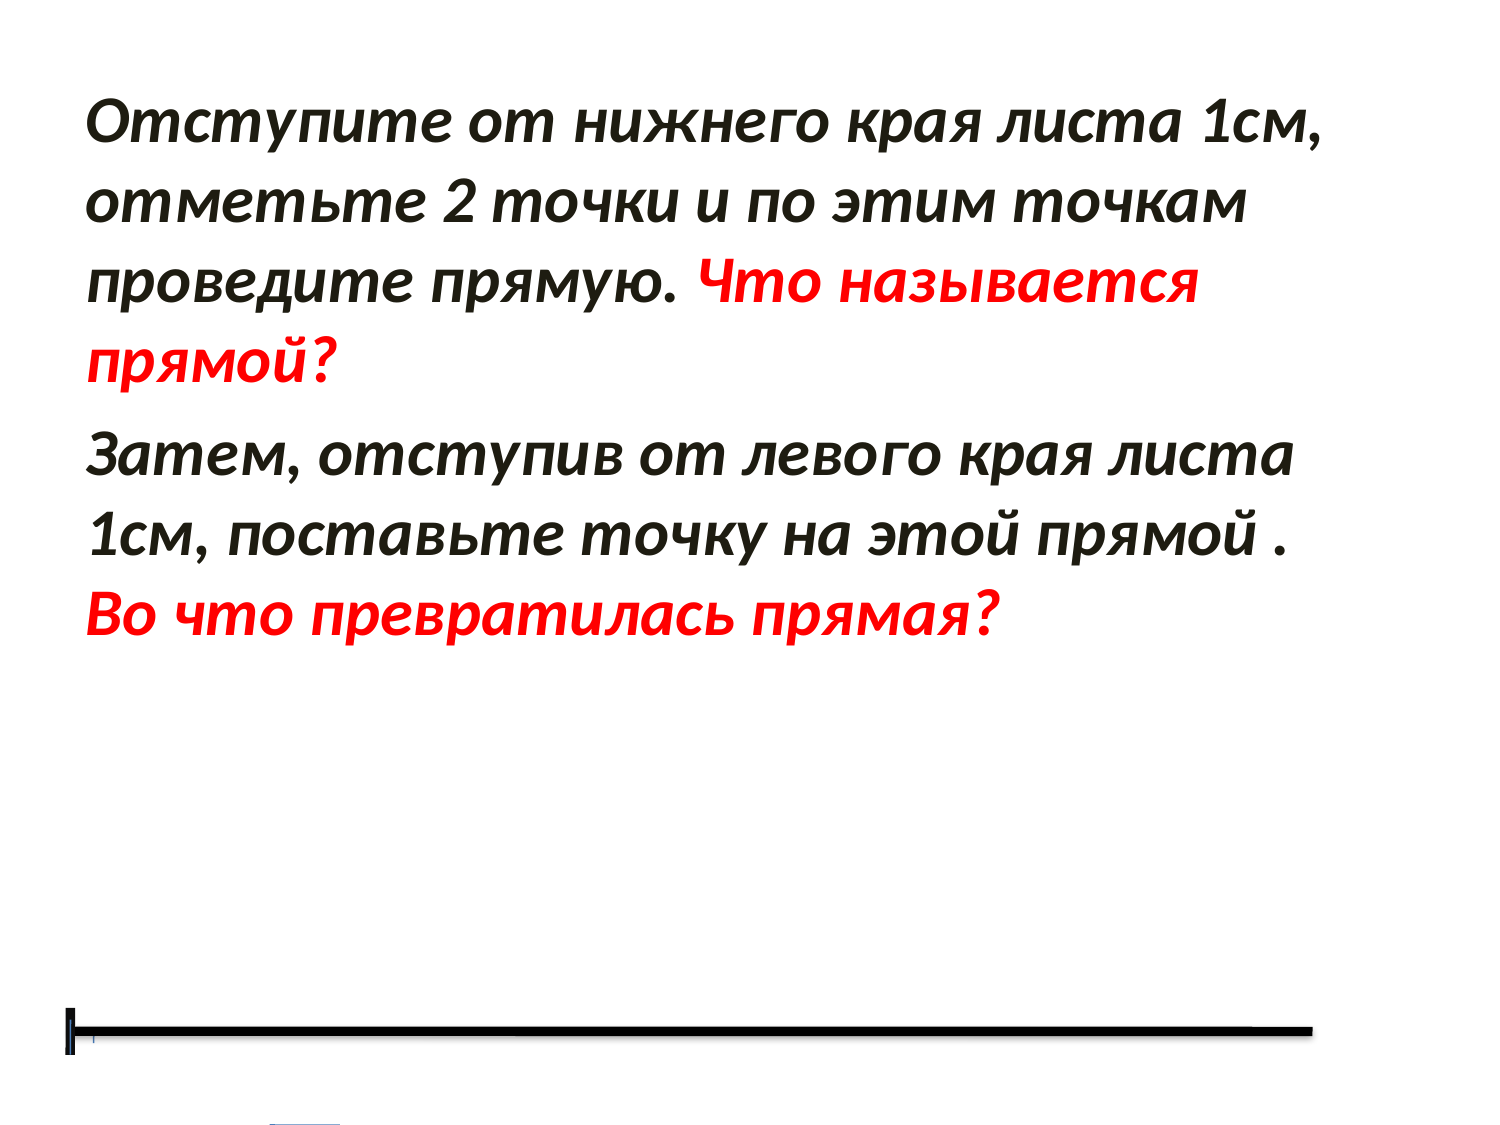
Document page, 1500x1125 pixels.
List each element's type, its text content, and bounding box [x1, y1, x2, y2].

list Отступите от нижнего края листа 1см, отметьте 2 точки и по этим точкам проведите прямую. Что называется прямой? Затем, отступив от левого края листа 1см, поставьте точку на этой прямой . Во что превратилась прямая? [70, 0, 1348, 657]
